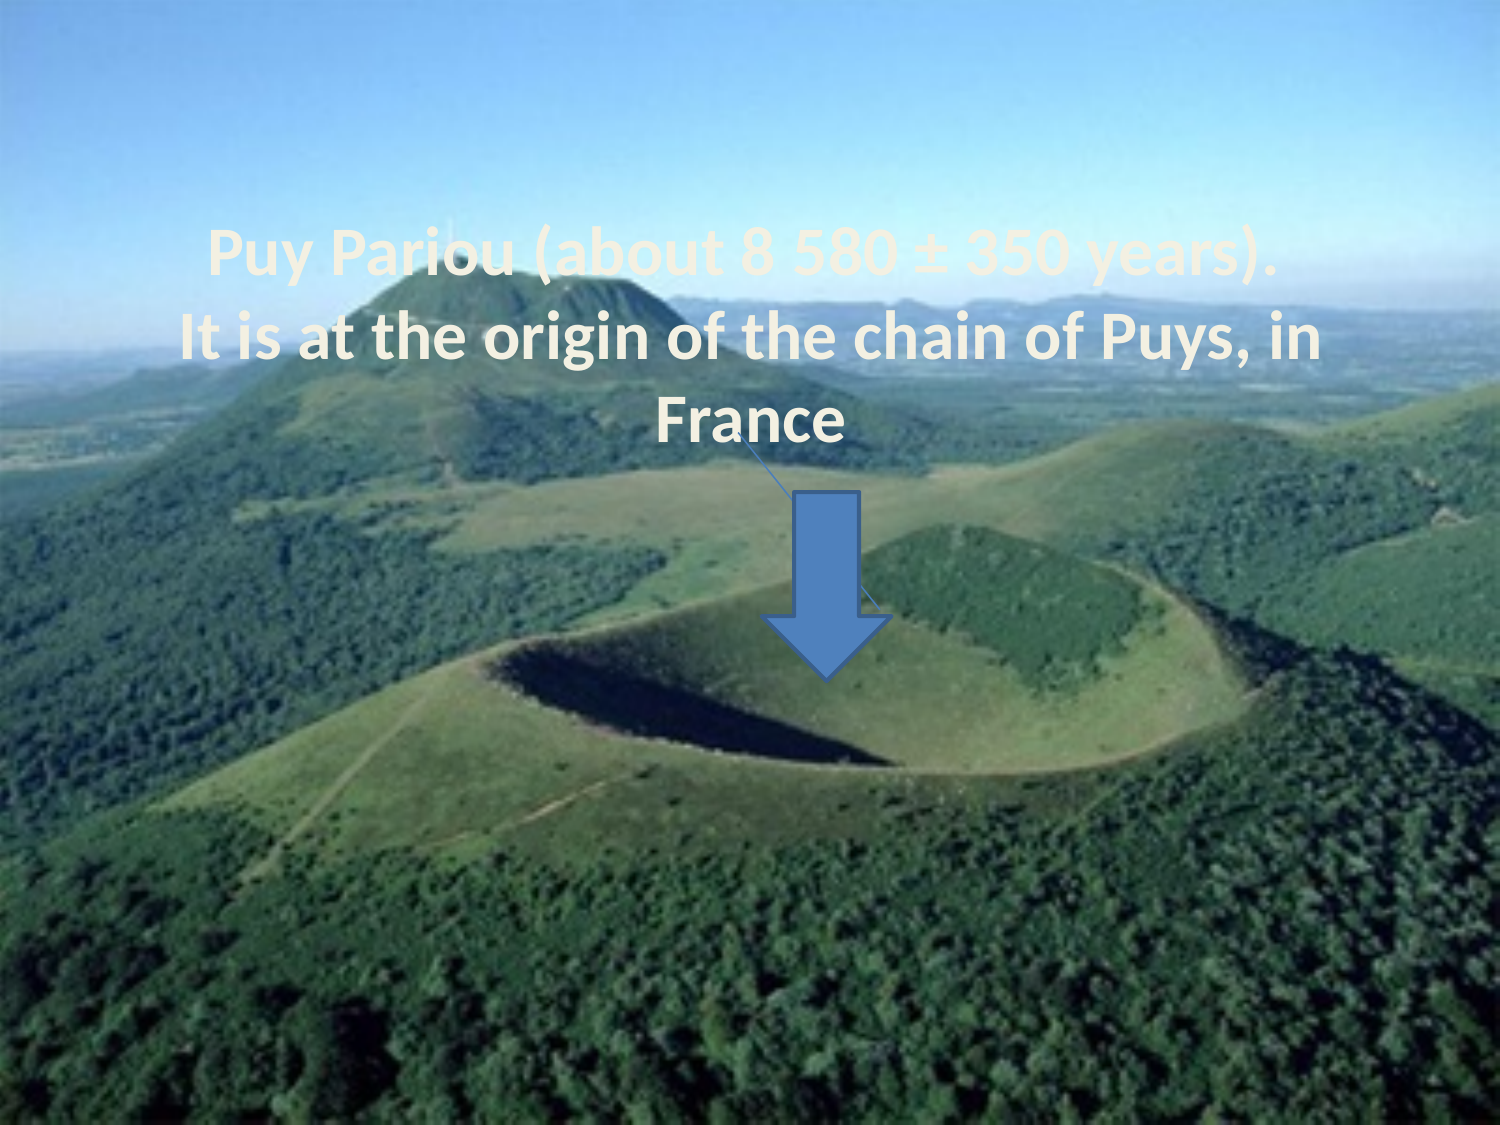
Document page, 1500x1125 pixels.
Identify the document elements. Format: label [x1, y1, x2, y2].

text_box [720, 449, 898, 593]
list [0, 0, 1500, 1125]
